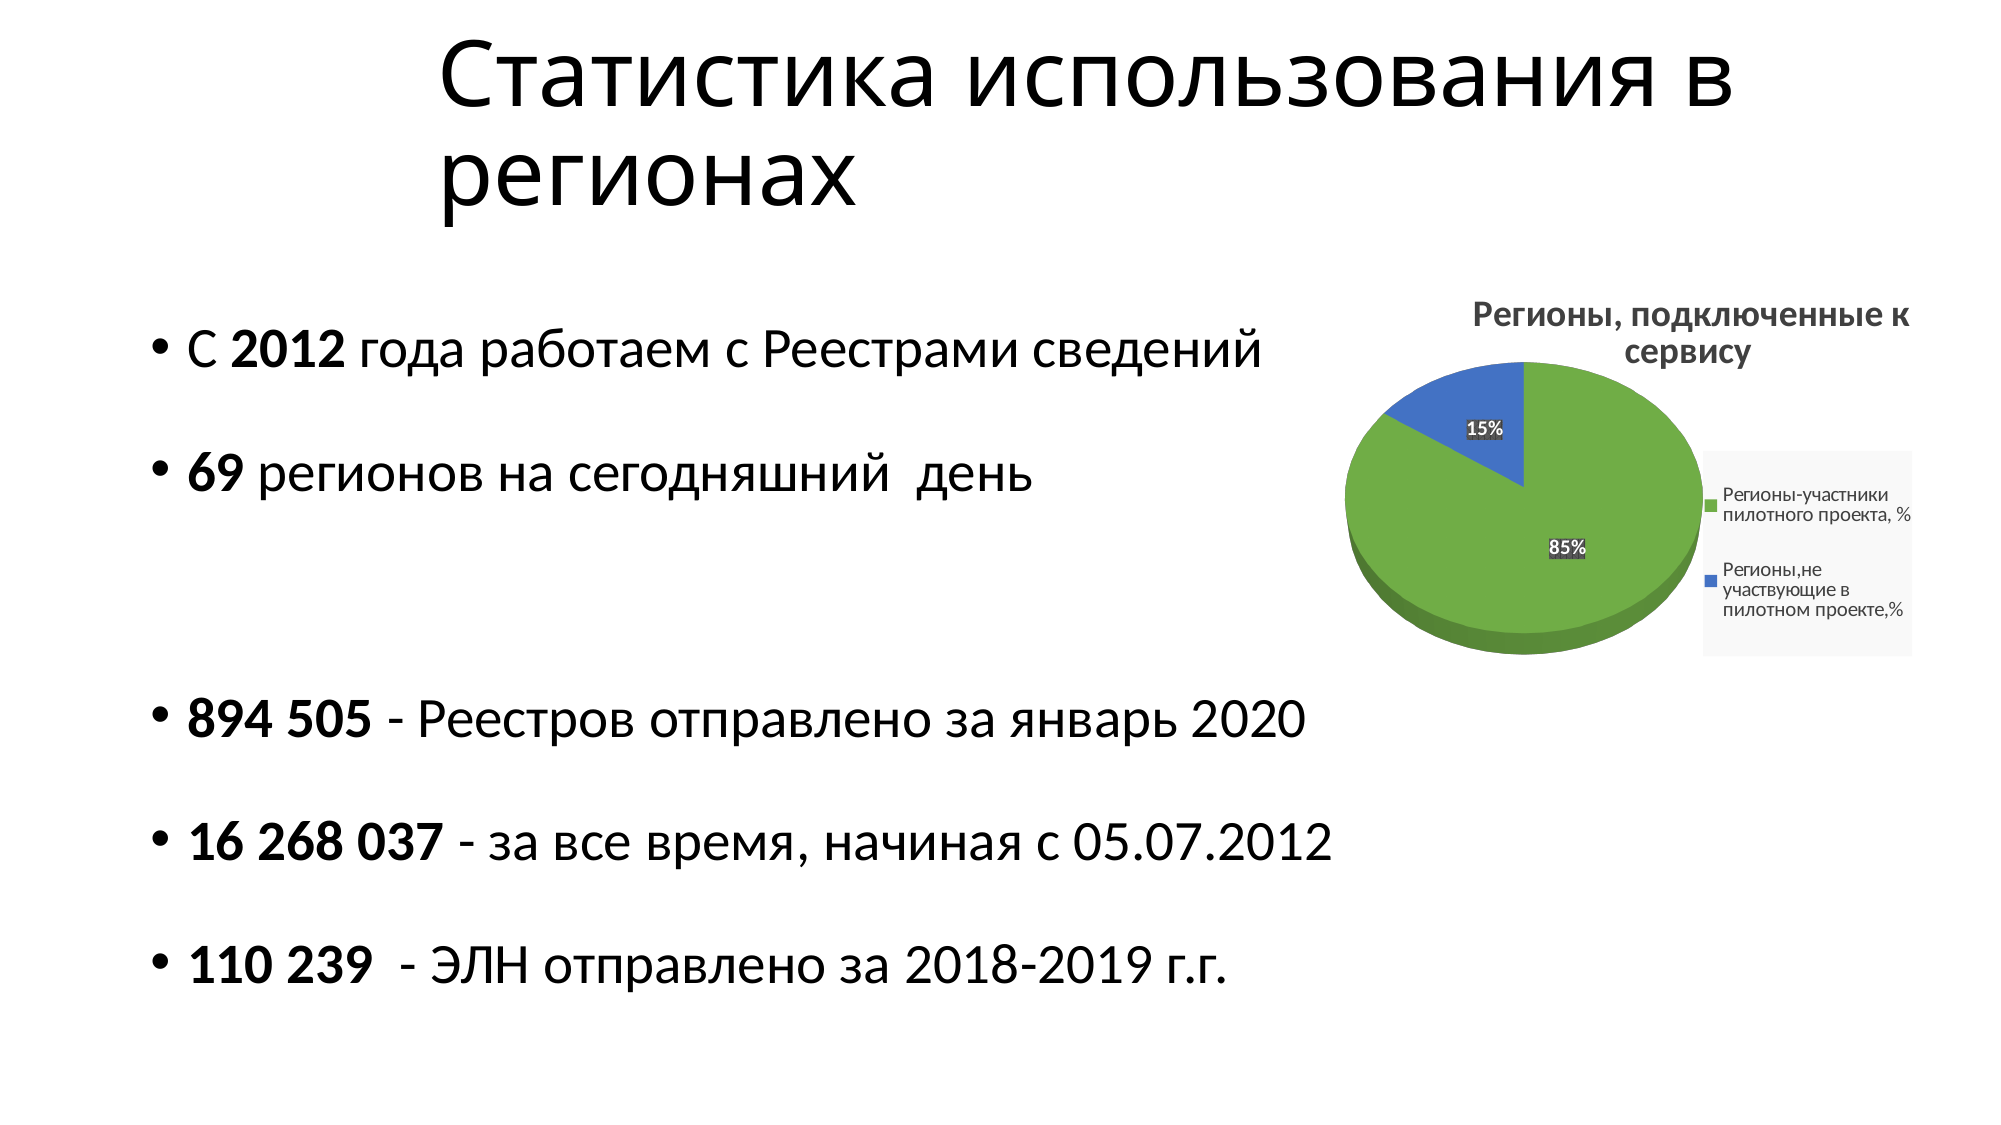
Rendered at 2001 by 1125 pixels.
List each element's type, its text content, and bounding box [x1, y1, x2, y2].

chart [1277, 269, 1944, 679]
list С 2012 года работаем с Реестрами сведений 69 регионов на сегодняшний день 894 505 - Реестров отправлено за январь 2020 16 268 037 - за все время, начиная с 05.07.2012 110 239 - ЭЛН отправлено за 2018-2019 г.г. [135, 269, 1861, 1009]
title Статистика использования в регионах [422, 61, 1917, 191]
